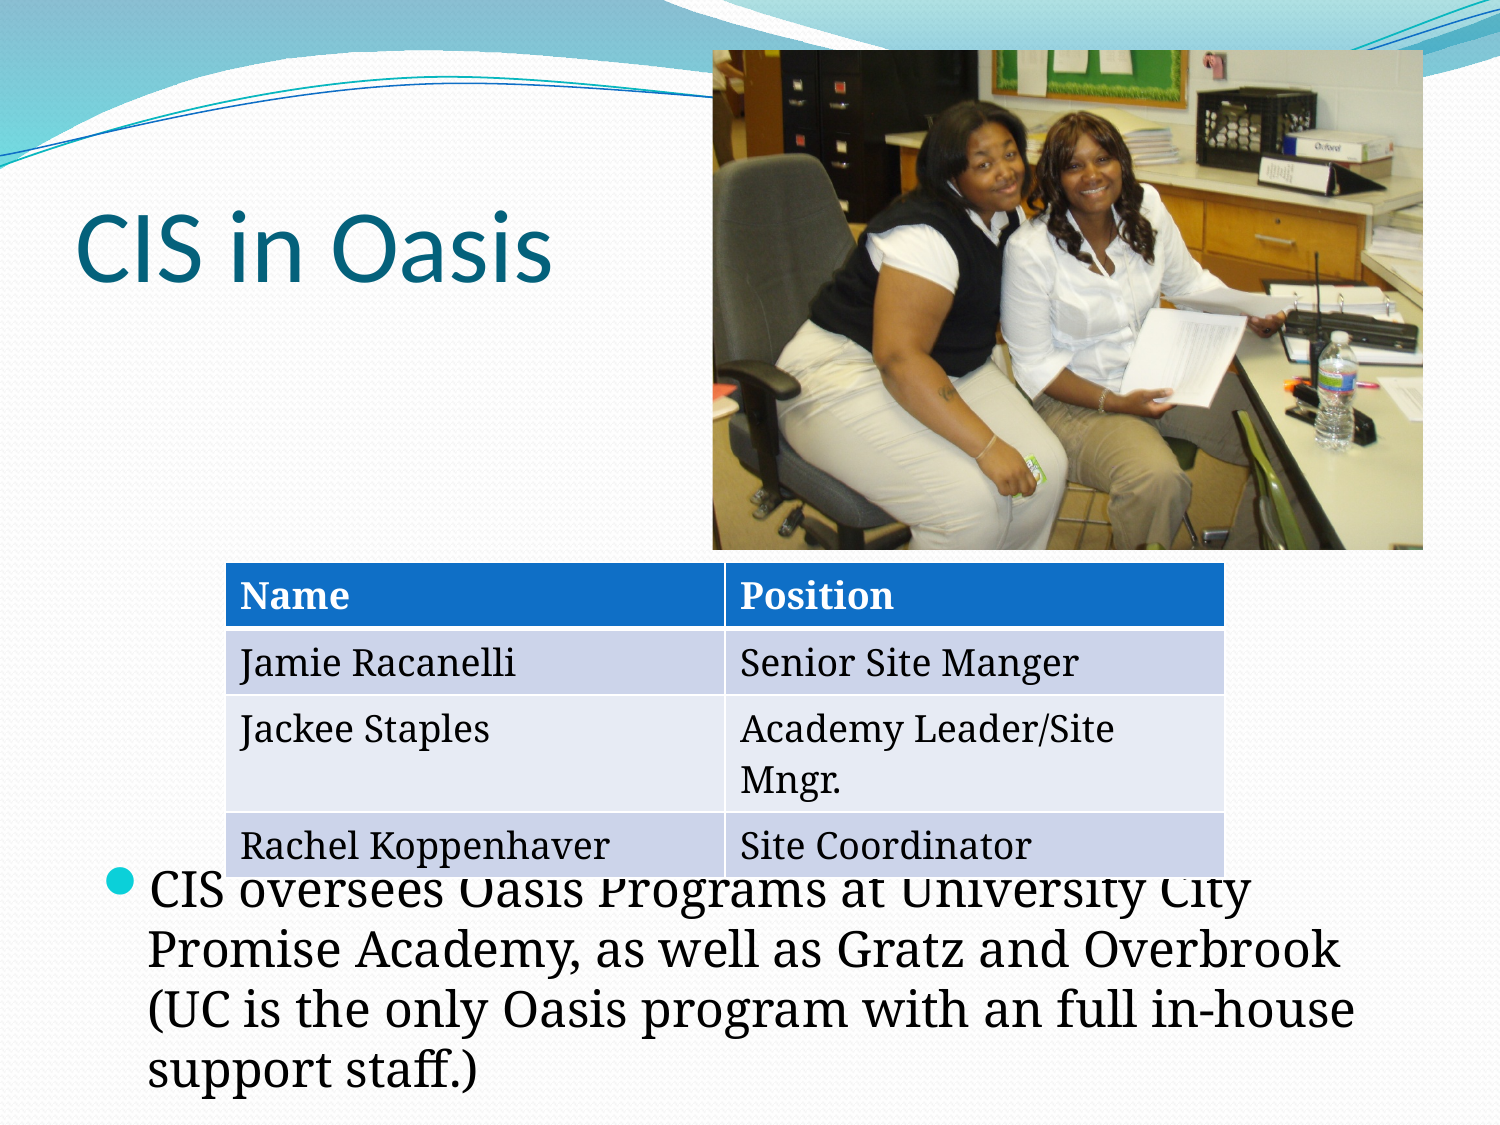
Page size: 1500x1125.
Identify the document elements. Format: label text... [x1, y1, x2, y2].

table_cell Rachel Koppenhaver [226, 813, 724, 877]
title CIS in Oasis [75, 115, 705, 303]
picture [712, 49, 1424, 551]
table_cell Jamie Racanelli [226, 631, 724, 694]
table_cell Senior Site Manger [726, 631, 1224, 694]
table_cell Academy Leader/Site Mngr. [726, 696, 1224, 811]
table_cell Jackee Staples [226, 696, 724, 811]
table_cell Site Coordinator [726, 813, 1224, 877]
table_header Name [226, 563, 724, 626]
list CIS oversees Oasis Programs at University City Promise Academy, as well as Gratz and Overbrook (UC is the only Oasis program with an full in-house support staff.) [87, 774, 1400, 1125]
table_header Position [726, 564, 1224, 626]
